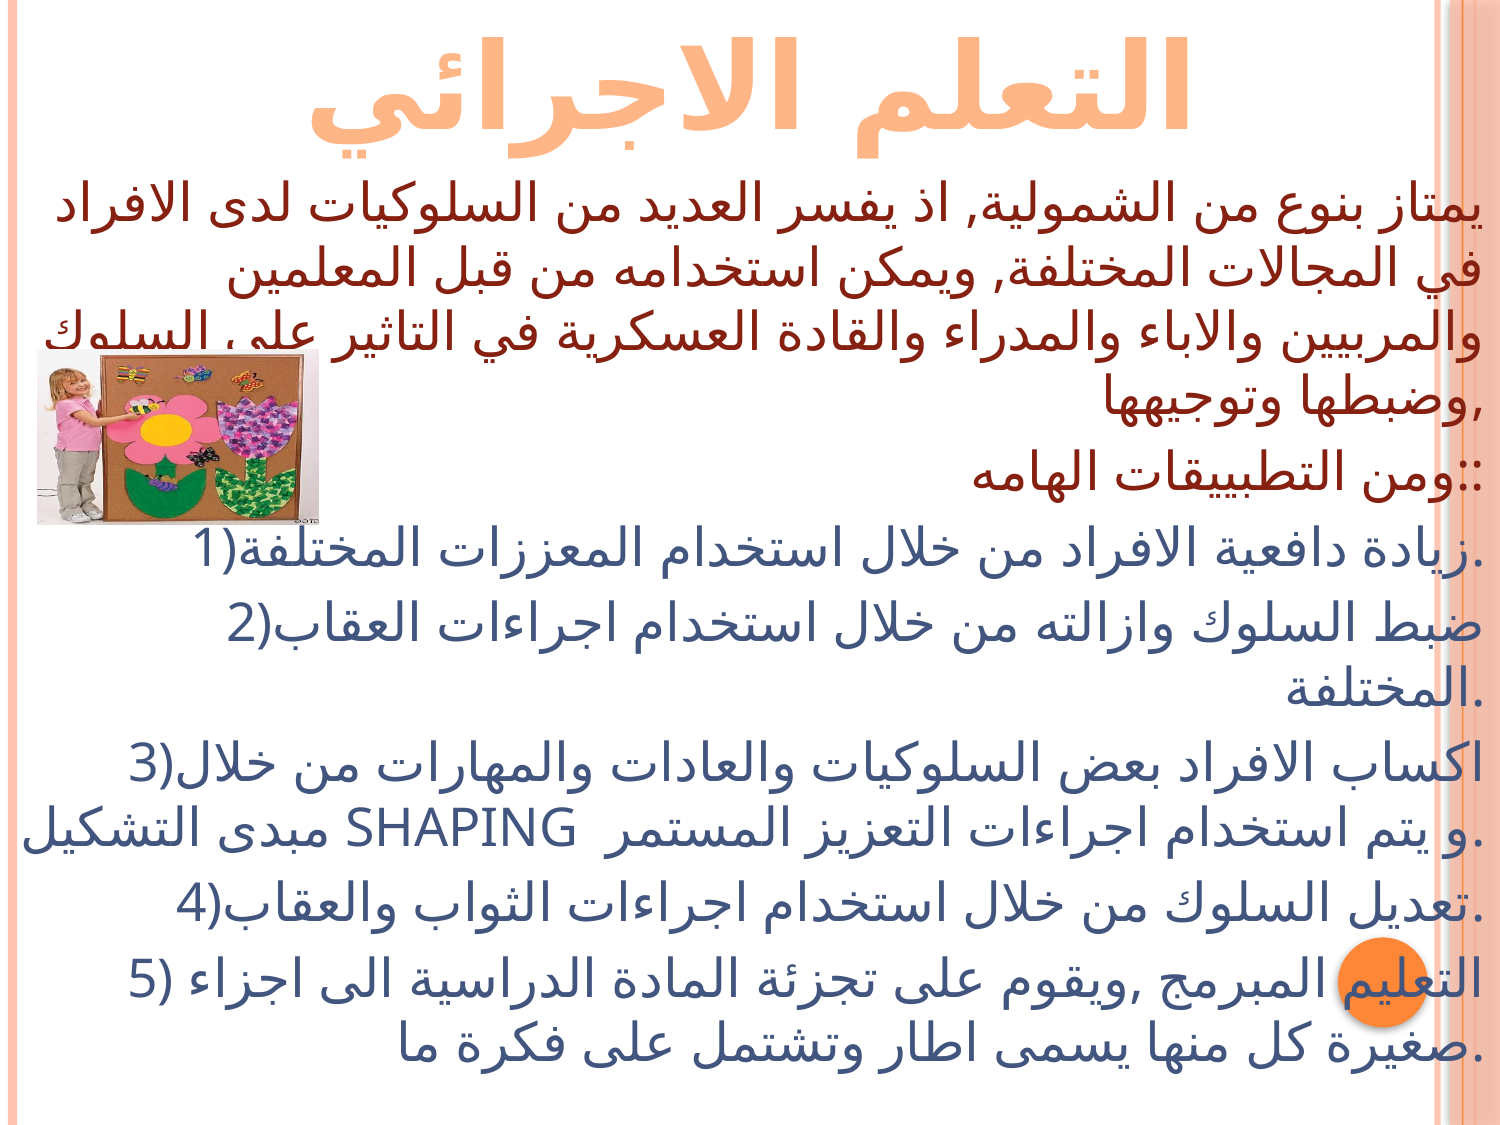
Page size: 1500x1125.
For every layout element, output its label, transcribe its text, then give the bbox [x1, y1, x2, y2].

list يمتاز بنوع من الشمولية, اذ يفسر العديد من السلوكيات لدى الافراد في المجالات المختلفة, ويمكن استخدامه من قبل المعلمين والمربيين والاباء والمدراء والقادة العسكرية في التاثير على السلوك وضبطها وتوجيهها, ومن التطبييقات الهامه:: 1)زيادة دافعية الافراد من خلال استخدام المعززات المختلفة. 2)ضبط السلوك وازالته من خلال استخدام اجراءات العقاب المختلفة. 3)اكساب الافراد بعض السلوكيات والعادات والمهارات من خلال مبدى التشكيل SHAPING و يتم استخدام اجراءات التعزيز المستمر. 4)تعديل السلوك من خلال استخدام اجراءات الثواب والعقاب. 5) التعليم المبرمج ,ويقوم على تجزئة المادة الدراسية الى اجزاء صغيرة كل منها يسمى اطار وتشتمل على فكرة ما. [0, 160, 1500, 1106]
title التعلم الاجرائي [76, 0, 1427, 160]
picture [36, 349, 320, 526]
